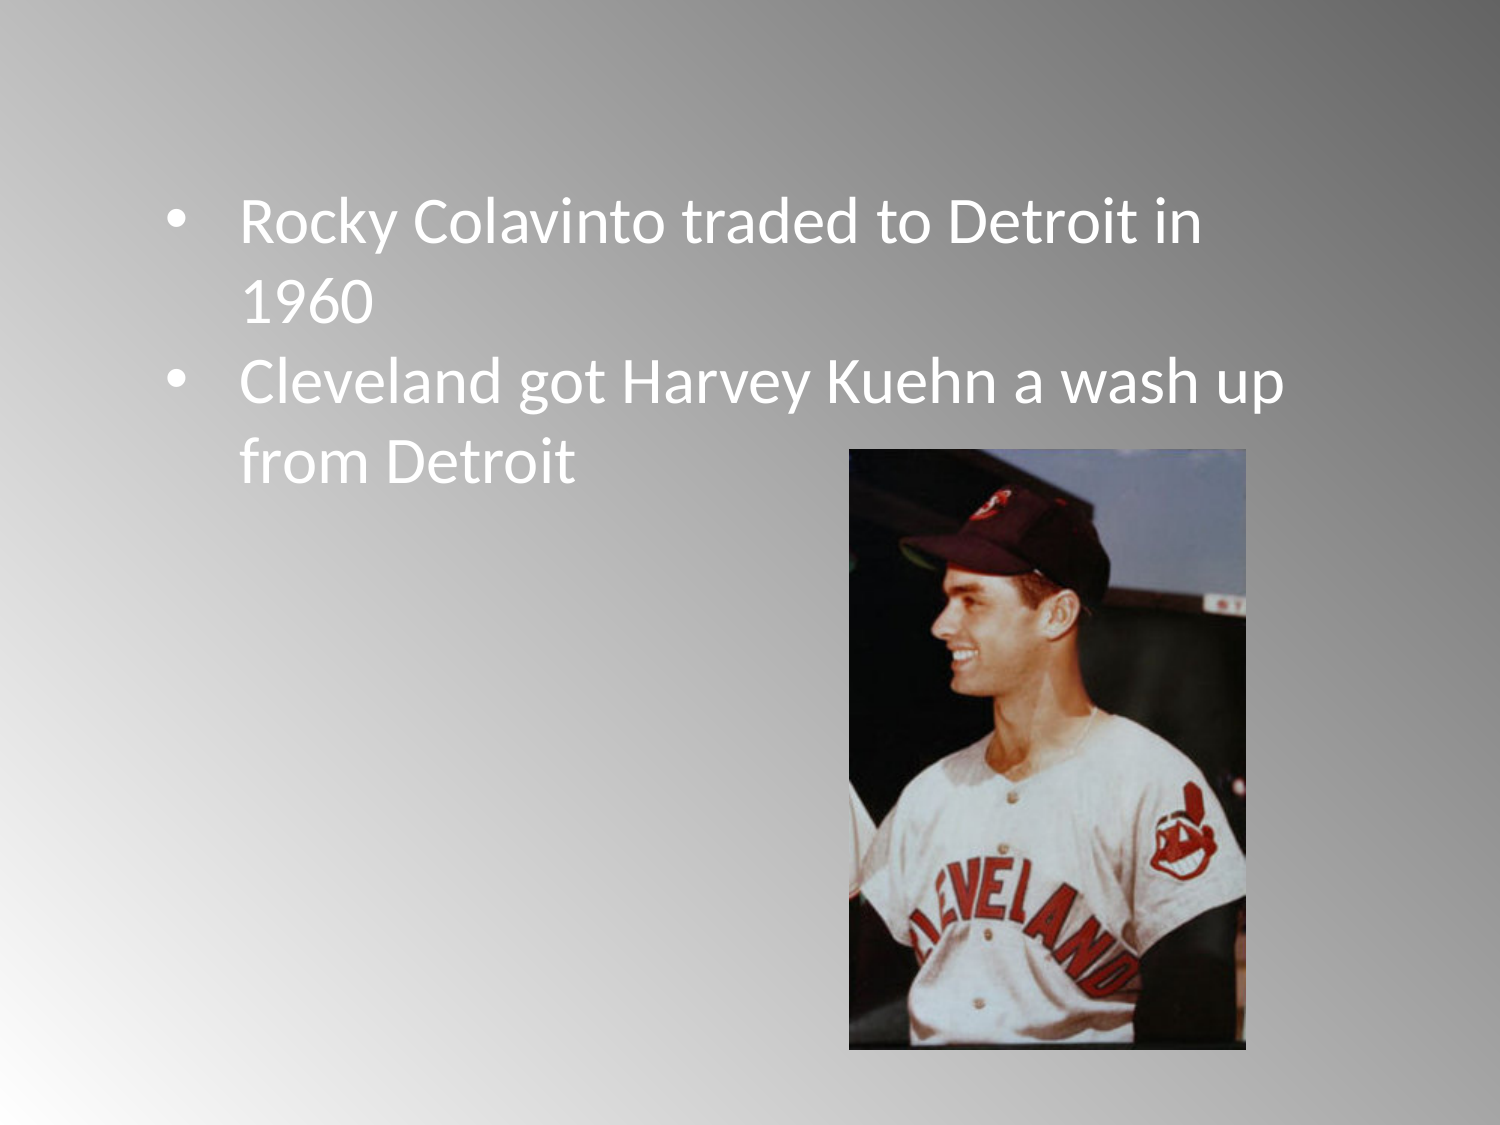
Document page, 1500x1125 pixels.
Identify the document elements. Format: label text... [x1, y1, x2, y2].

picture [849, 449, 1247, 1051]
text_box Rocky Colavinto traded to Detroit in 1960 Cleveland got Harvey Kuehn a wash up from Detroit [149, 169, 1363, 585]
